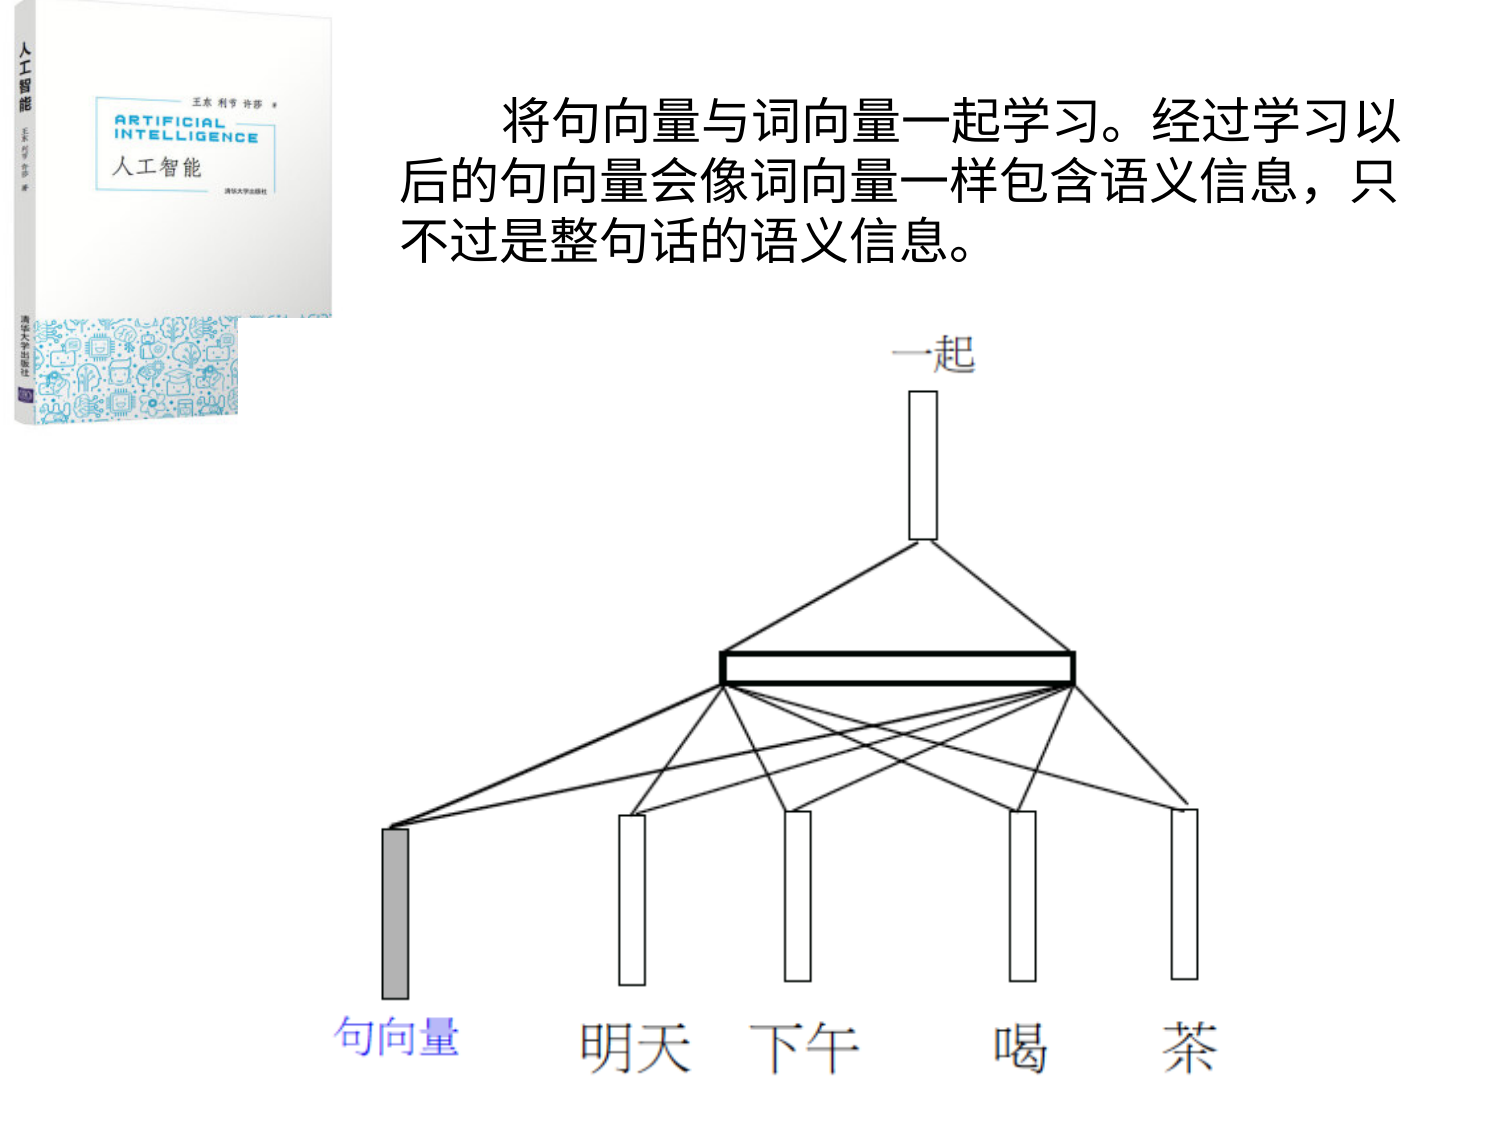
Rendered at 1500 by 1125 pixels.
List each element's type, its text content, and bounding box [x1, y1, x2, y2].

picture [0, 0, 1410, 1099]
text_box 将句向量与词向量一起学习。经过学习以后的句向量会像词向量一样包含语义信息，只不过是整句话的语义信息。 [385, 82, 1447, 277]
